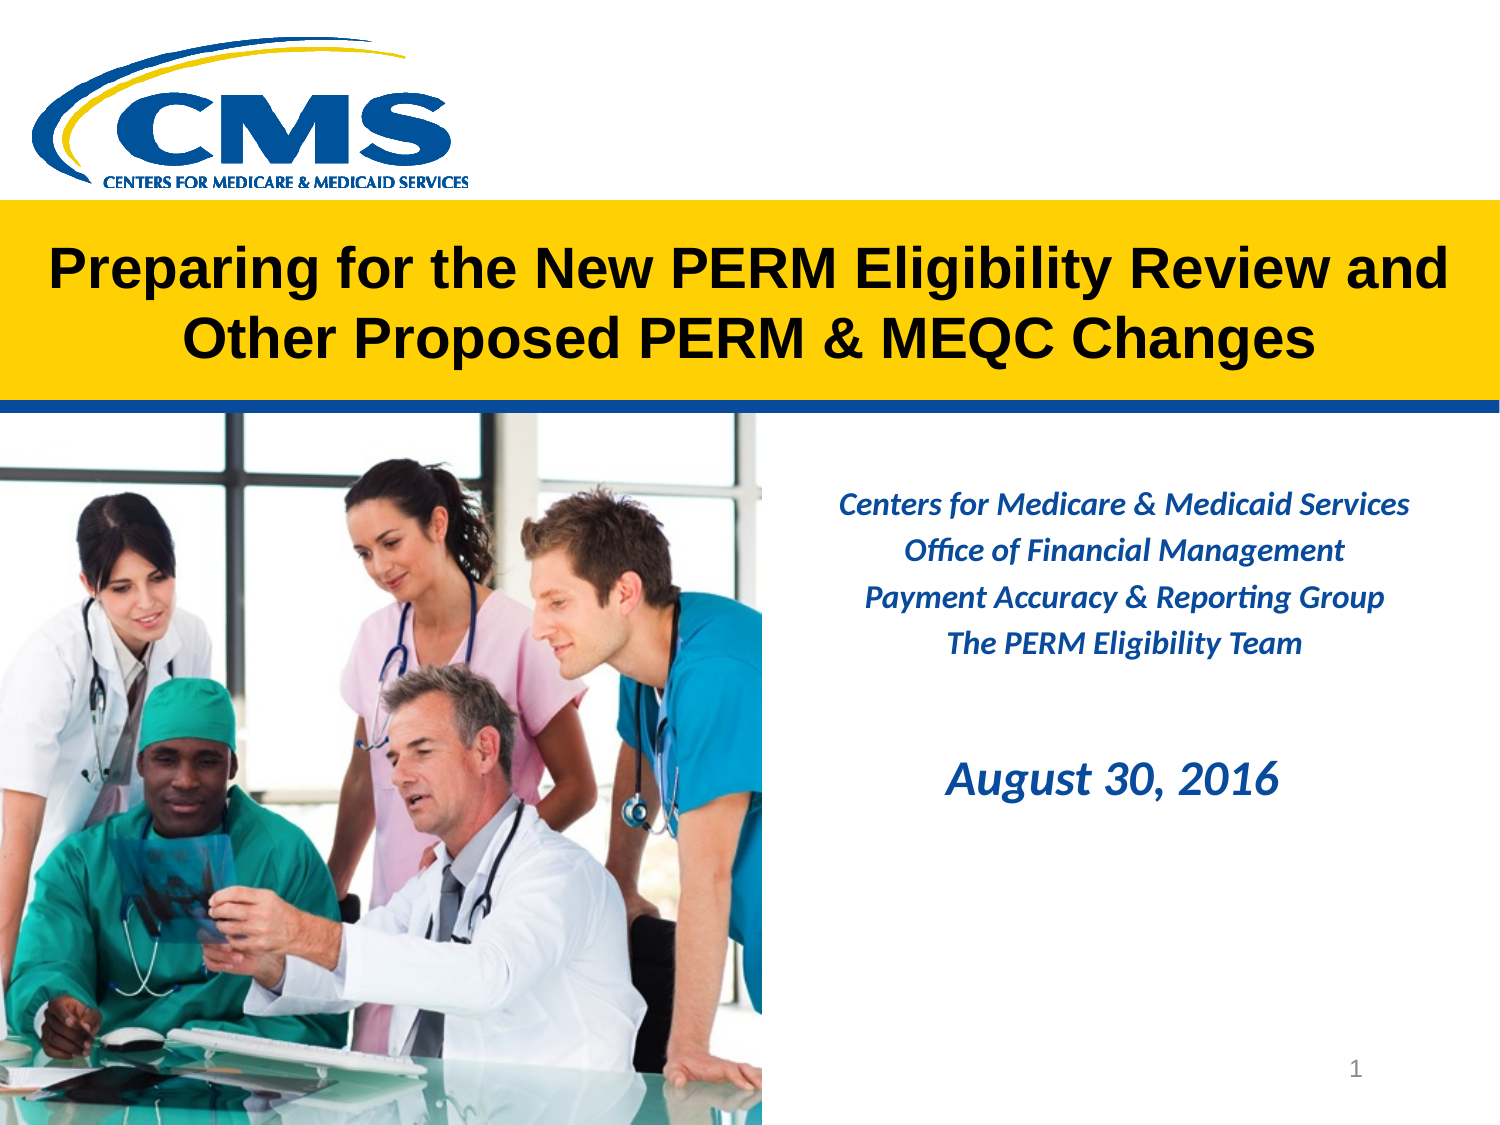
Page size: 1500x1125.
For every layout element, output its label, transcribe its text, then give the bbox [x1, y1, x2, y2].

slide_number 1 [1275, 1037, 1438, 1098]
list Centers for Medicare & Medicaid Services Office of Financial Management Payment Accuracy & Reporting Group The PERM Eligibility Team [787, 437, 1463, 763]
title Preparing for the New PERM Eligibility Review and Other Proposed PERM & MEQC Changes [0, 200, 1500, 400]
picture [0, 413, 762, 1125]
list August 30, 2016 [774, 612, 1450, 875]
picture [32, 37, 468, 188]
